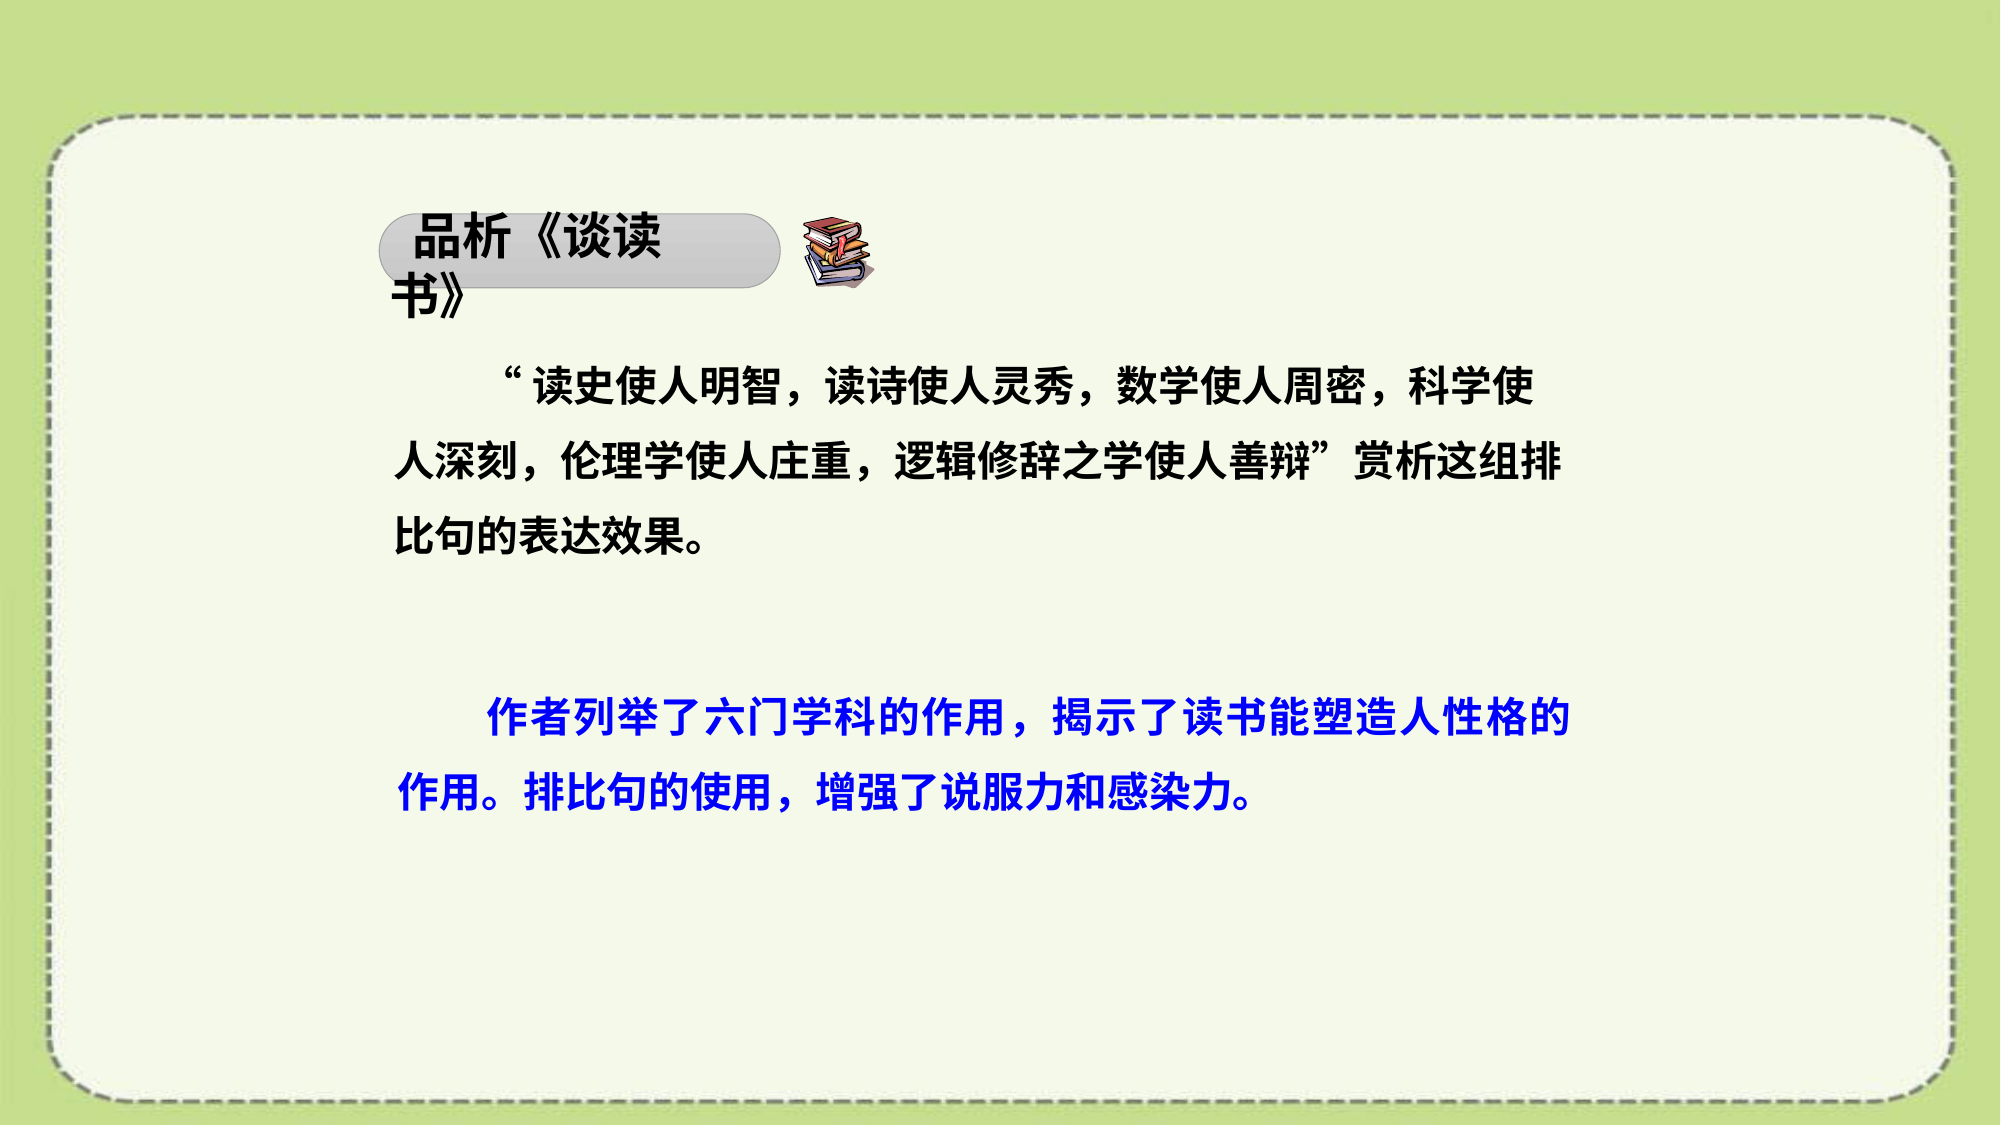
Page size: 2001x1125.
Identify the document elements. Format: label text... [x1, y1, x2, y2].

text_box 作者列举了六门学科的作用，揭示了读书能塑造人性格的作用。排比句的使用，增强了说服力和感染力。 [383, 657, 1586, 823]
picture [0, 0, 2001, 1125]
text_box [374, 196, 875, 289]
text_box “读史使人明智，读诗使人灵秀，数学使人周密，科学使人深刻，伦理学使人庄重，逻辑修辞之学使人善辩”赏析这组排比句的表达效果。 [378, 327, 1578, 568]
